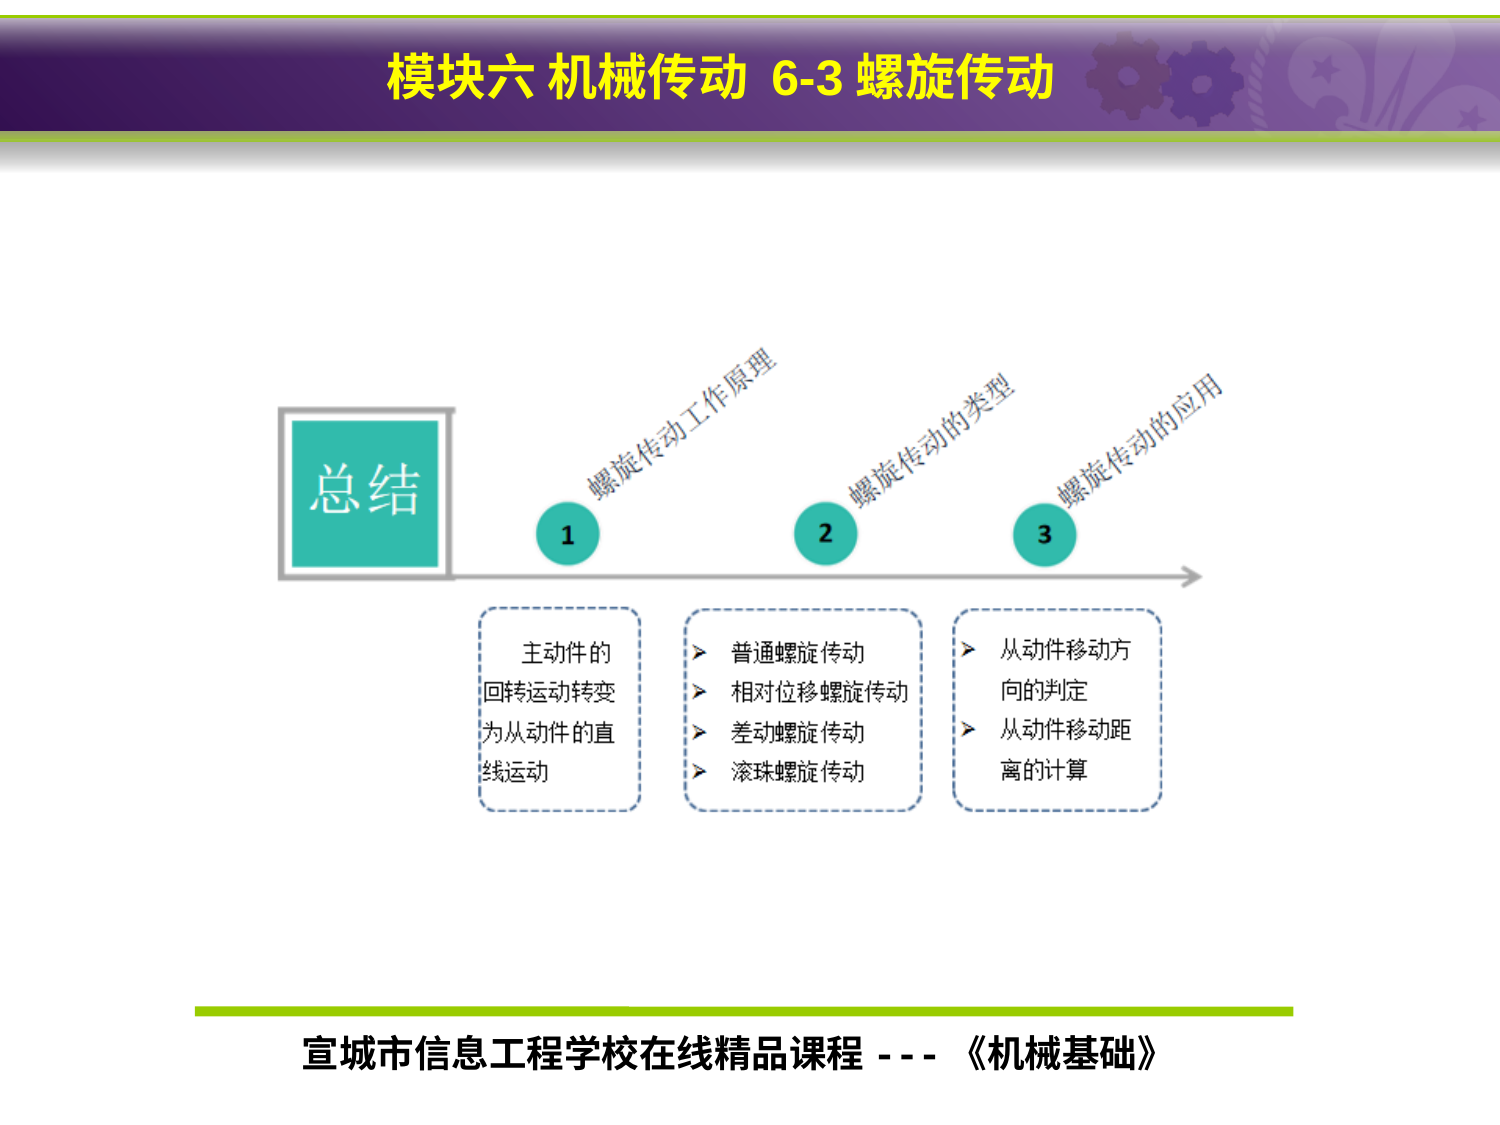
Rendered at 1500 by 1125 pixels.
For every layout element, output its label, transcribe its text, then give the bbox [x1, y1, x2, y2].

text_box 宣城市信息工程学校在线精品课程---《机械基础》 [242, 1023, 1235, 1083]
picture [250, 305, 1250, 820]
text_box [0, 18, 1500, 173]
